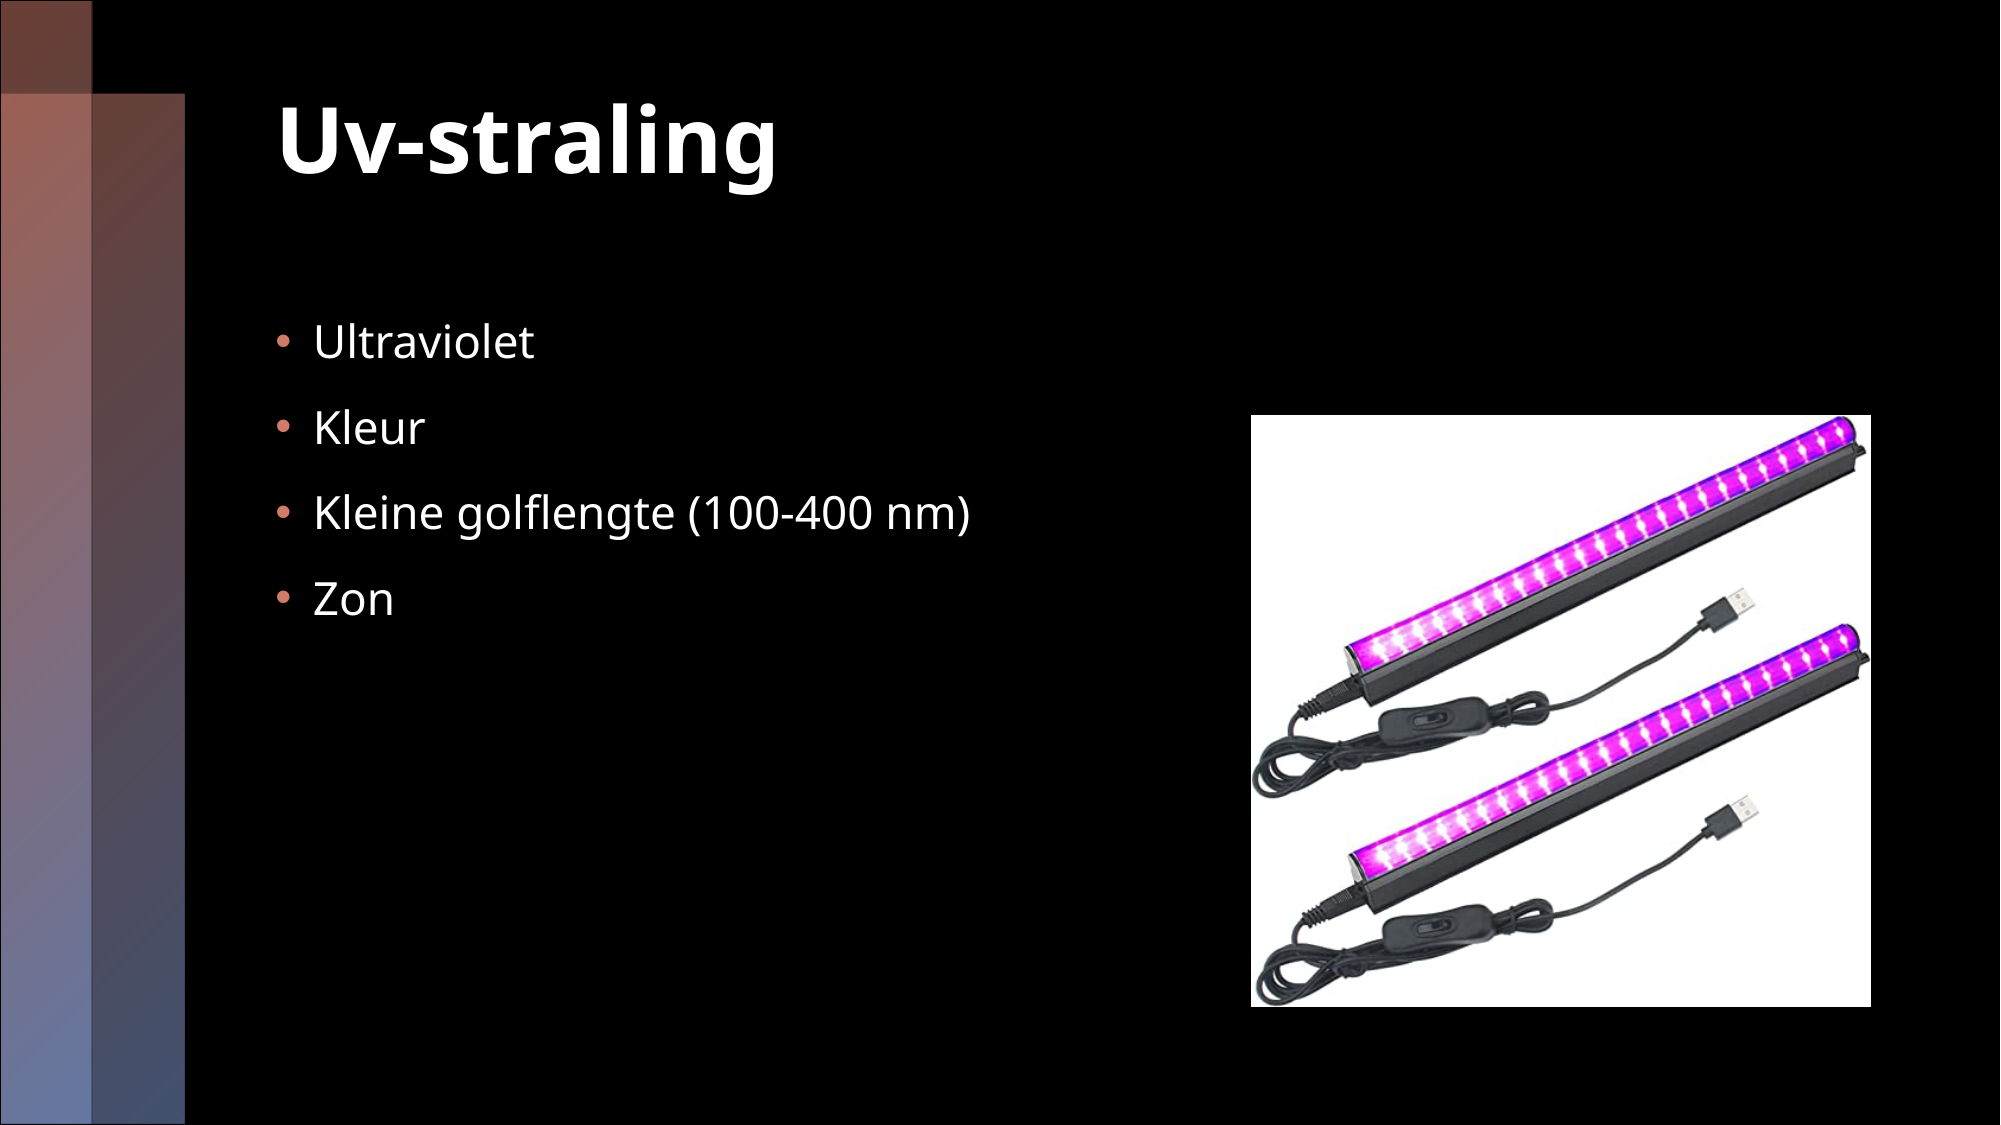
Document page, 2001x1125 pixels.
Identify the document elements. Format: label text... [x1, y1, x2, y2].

list Ultraviolet Kleur Kleine golflengte (100-400 nm) Zon [260, 299, 2000, 979]
picture [1251, 415, 1871, 1007]
title Uv-straling [260, 74, 1817, 299]
